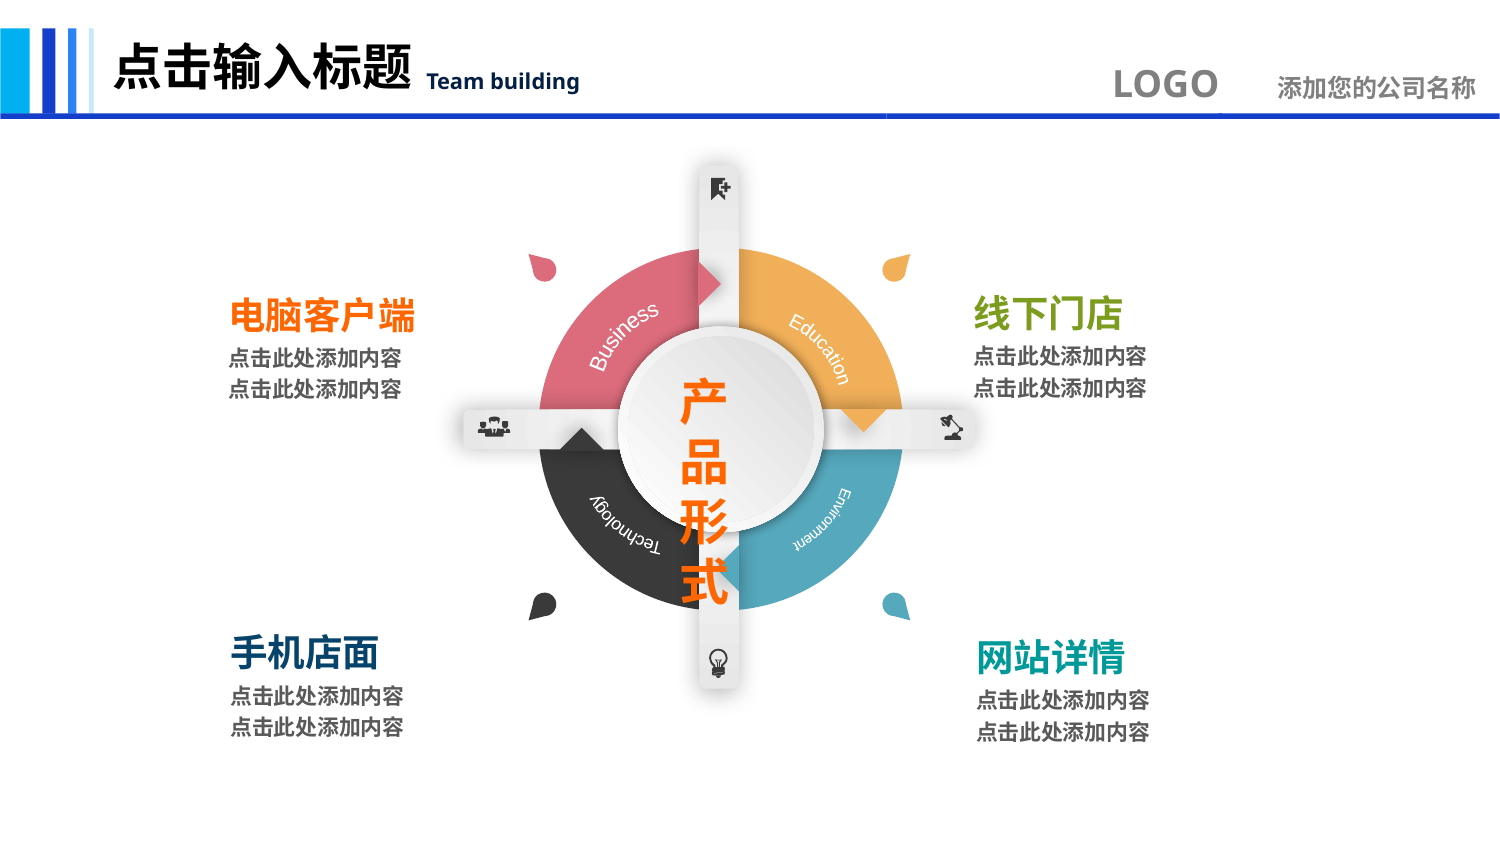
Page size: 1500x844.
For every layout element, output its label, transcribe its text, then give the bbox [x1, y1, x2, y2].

text_box 点击此处添加内容 点击此处添加内容 [213, 345, 458, 410]
text_box 点击此处添加内容 点击此处添加内容 [961, 687, 1224, 752]
text_box 点击此处添加内容 点击此处添加内容 [981, 343, 1222, 408]
text_box 点击此处添加内容 点击此处添加内容 [215, 682, 479, 748]
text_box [0, 113, 1500, 120]
text_box LOGO 添加您的公司名称 [1097, 52, 1500, 111]
text_box 网站详情 [981, 626, 1266, 687]
text_box Team building [411, 60, 700, 102]
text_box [463, 165, 975, 689]
text_box 线下门店 [981, 282, 1264, 343]
text_box 点击输入标题 [97, 28, 739, 104]
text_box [0, 28, 94, 112]
text_box 电脑客户端 [213, 284, 458, 345]
text_box 手机店面 [215, 621, 458, 682]
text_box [617, 326, 824, 533]
